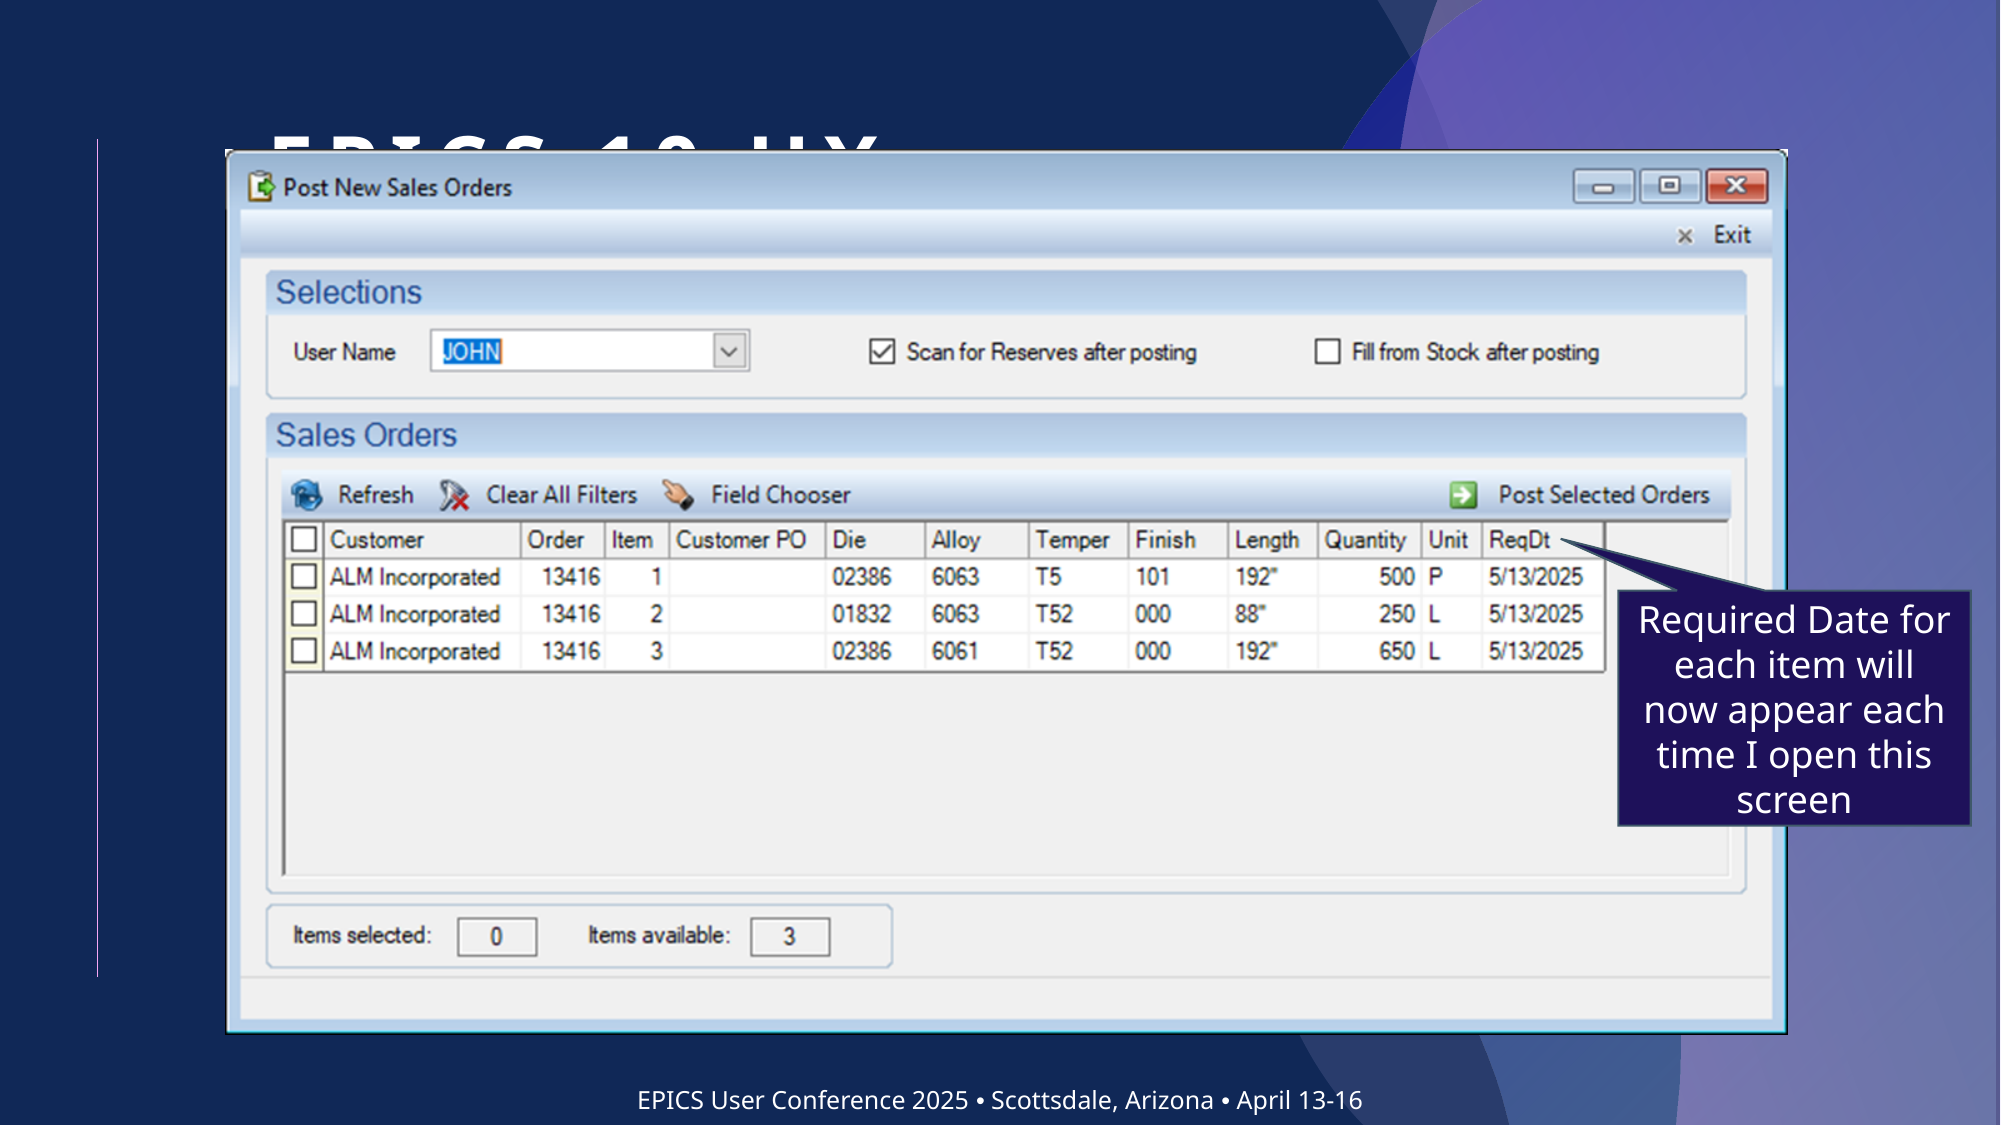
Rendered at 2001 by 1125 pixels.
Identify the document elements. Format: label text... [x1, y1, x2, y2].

text_box Required Date for each item will now appear each time I open this screen [1788, 589, 1972, 827]
title EPICS 10 UX Improvements [251, 136, 1709, 149]
picture [224, 149, 1788, 1036]
